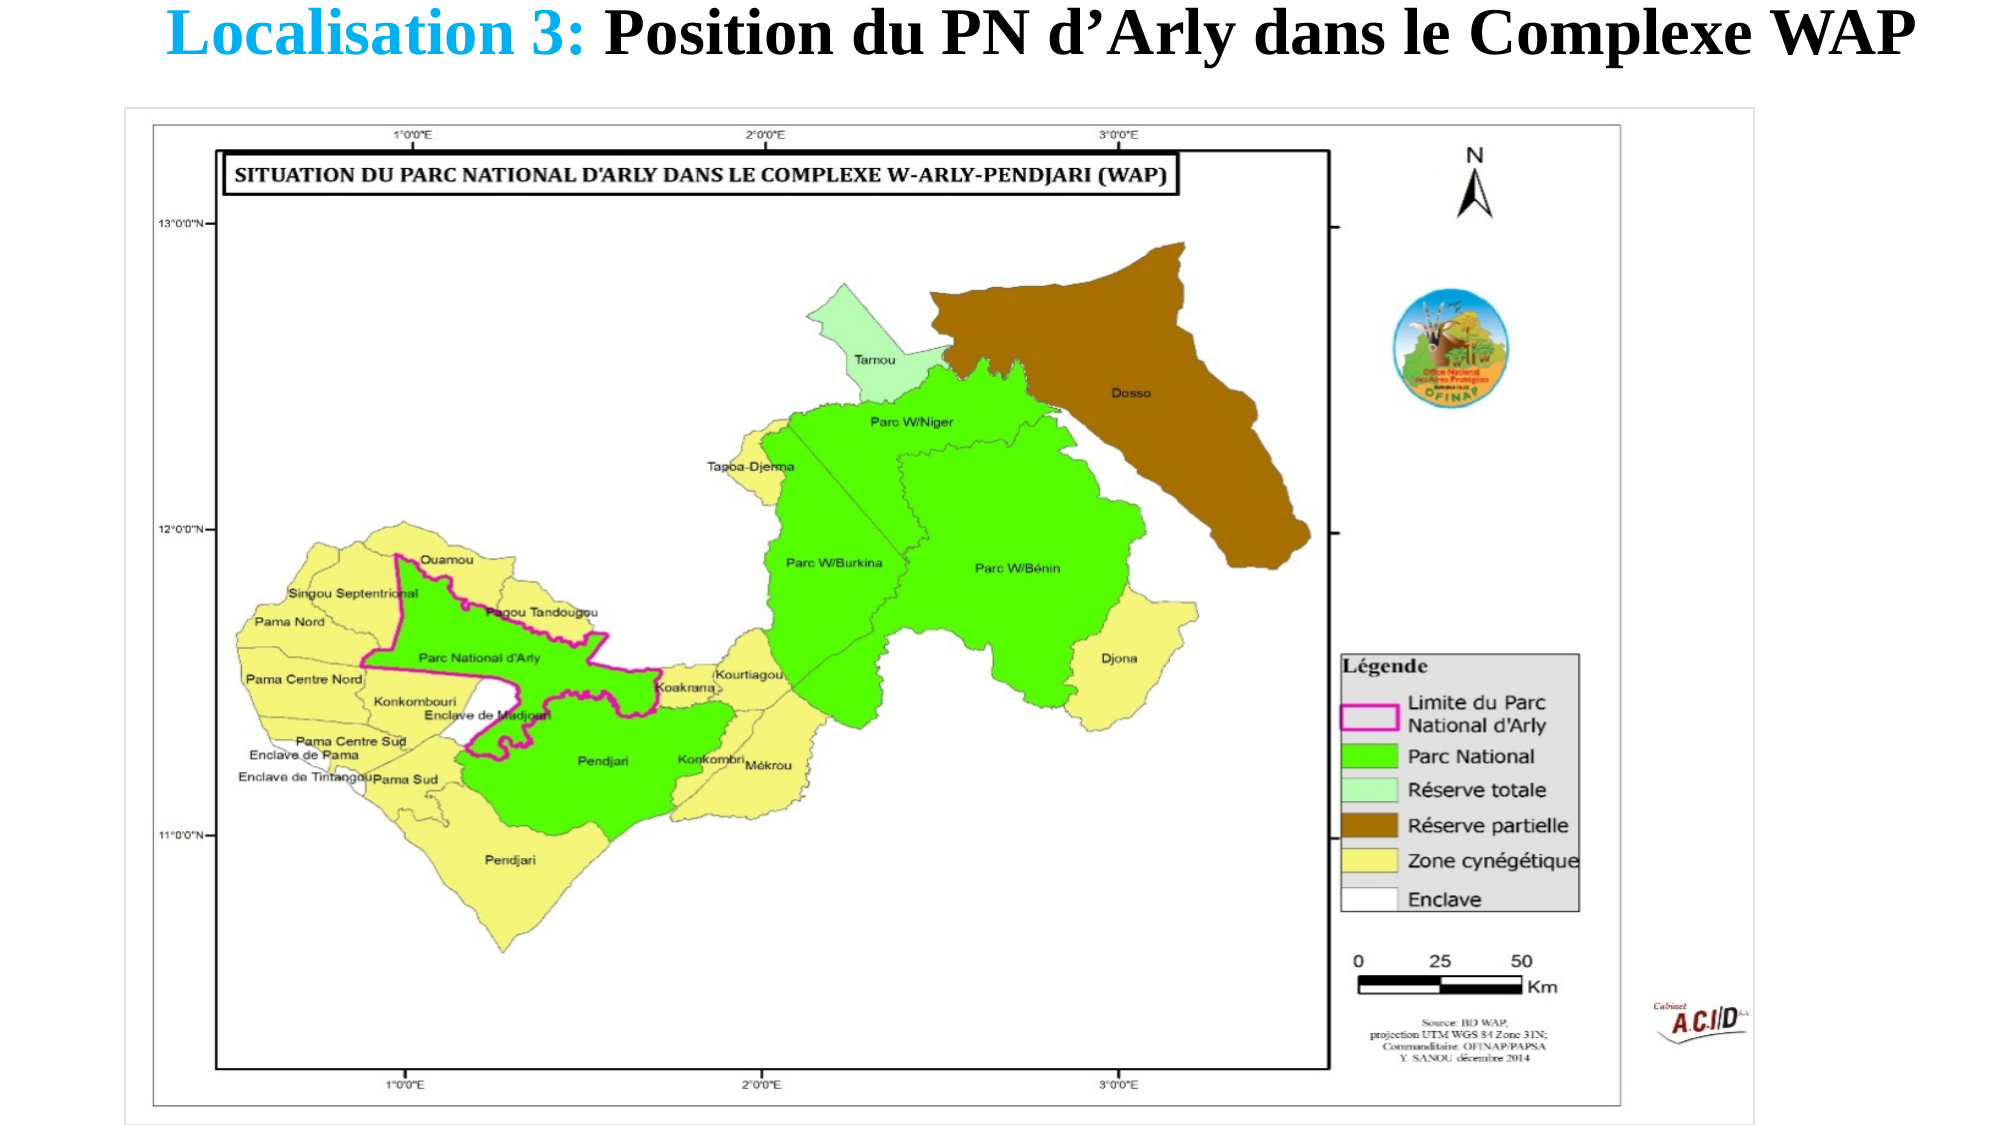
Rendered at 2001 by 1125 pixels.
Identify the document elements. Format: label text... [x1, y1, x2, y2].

title Localisation 3: Position du PN d’Arly dans le Complexe WAP [94, 0, 1957, 110]
picture [126, 109, 1753, 1124]
